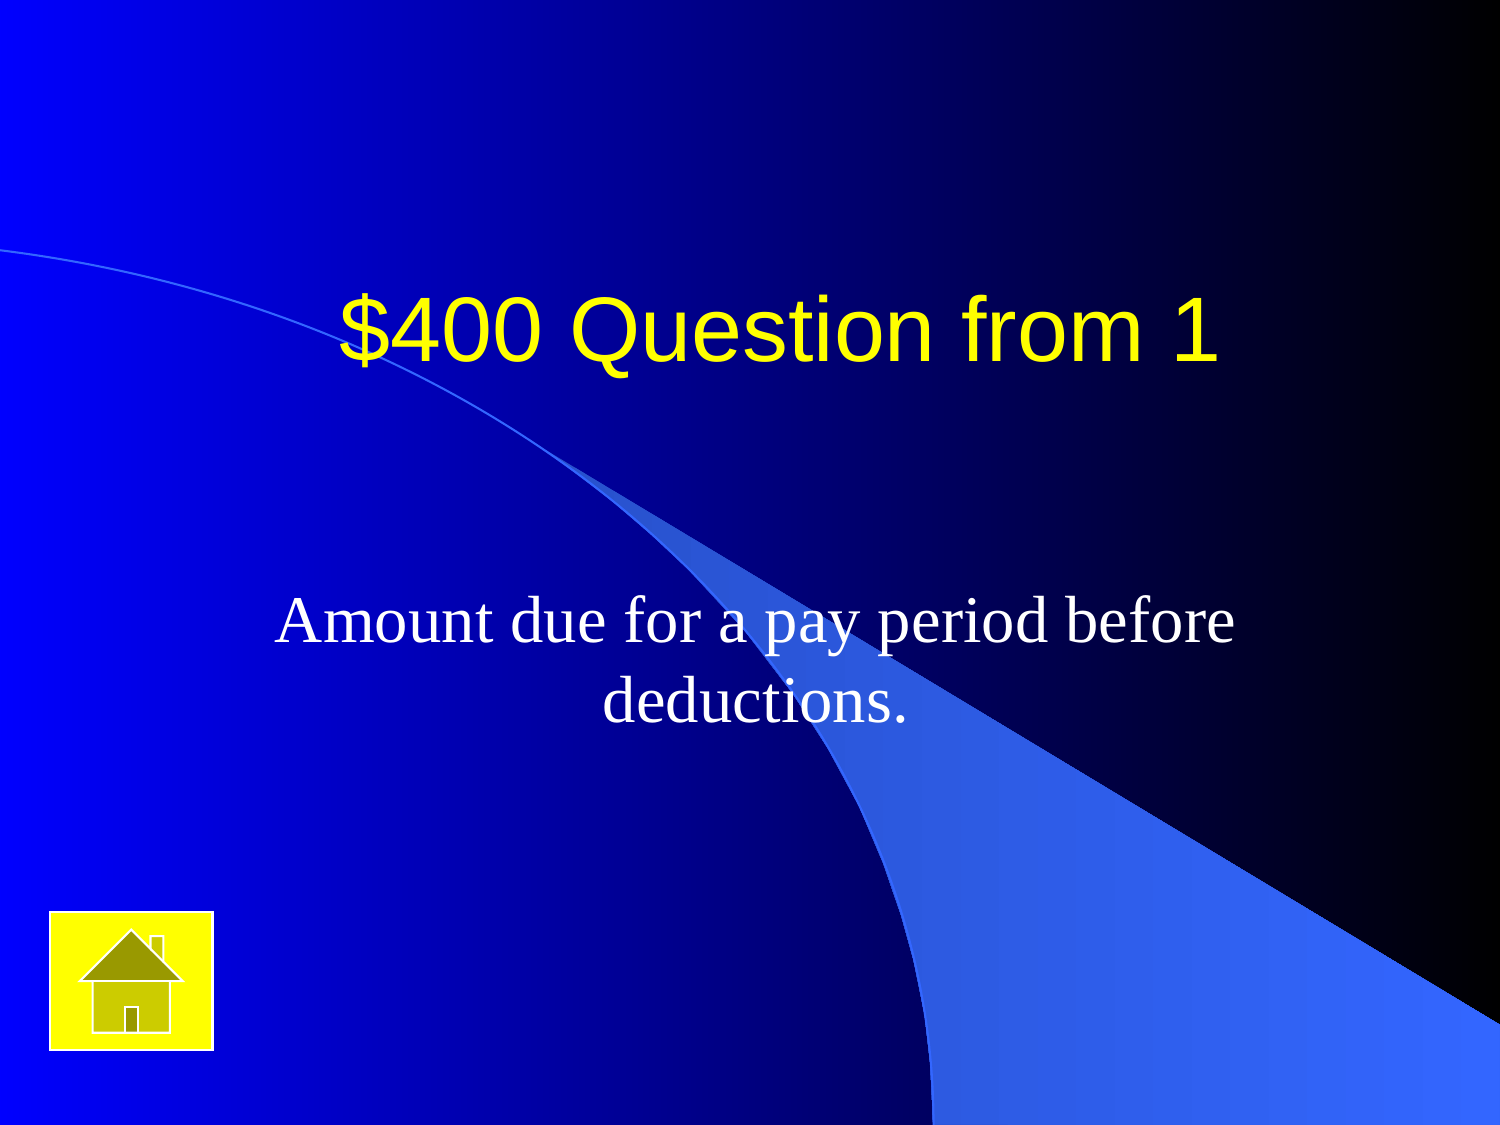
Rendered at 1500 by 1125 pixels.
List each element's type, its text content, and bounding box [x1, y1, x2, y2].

title $400 Question from 1 [62, 199, 1500, 388]
subtitle Amount due for a pay period before deductions. [112, 512, 1401, 801]
